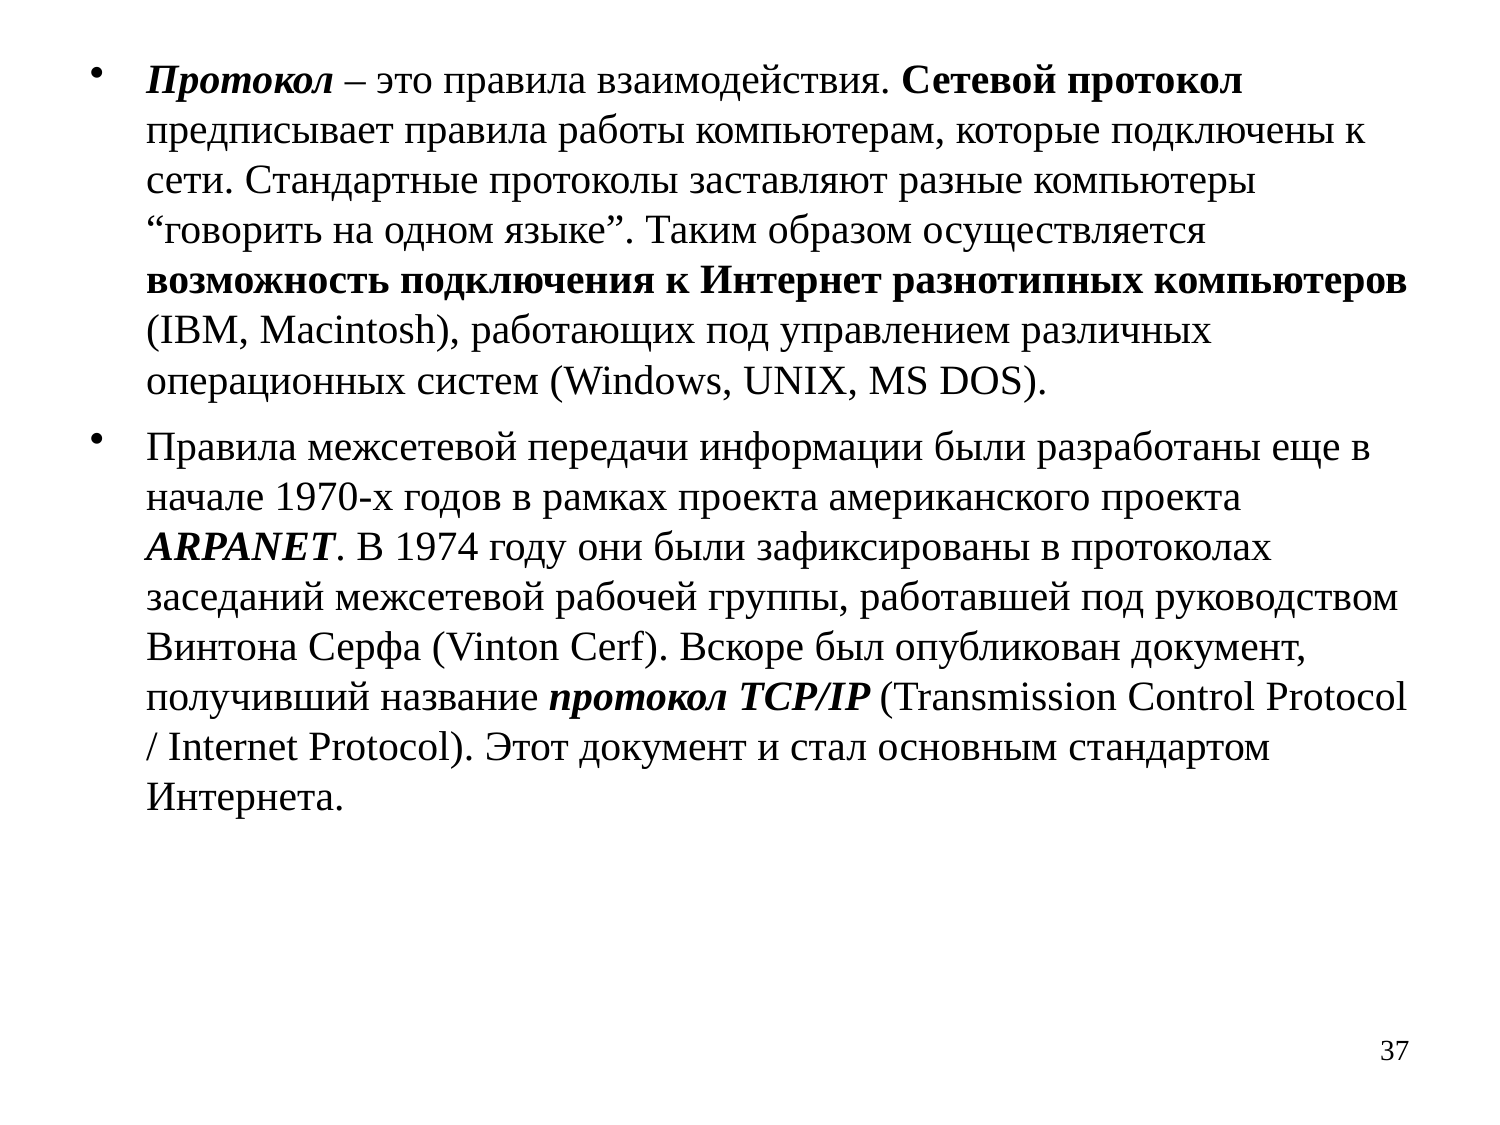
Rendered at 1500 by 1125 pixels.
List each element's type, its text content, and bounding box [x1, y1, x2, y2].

list Протокол – это правила взаимодействия. Сетевой протокол предписывает правила работы компьютерам, которые подключены к сети. Стандартные протоколы заставляют разные компьютеры “говорить на одном языке”. Таким образом осуществляется возможность подключения к Интернет разнотипных компьютеров (IBM, Macintosh), работающих под управлением различных операционных систем (Windows, UNIX, MS DOS). Правила межсетевой передачи информации были разработаны еще в начале 1970-х годов в рамках проекта американского проекта ARPANET. В 1974 году они были зафиксированы в протоколах заседаний межсетевой рабочей группы, работавшей под руководством Винтона Серфа (Vinton Cerf). Вскоре был опубликован документ, получивший название протокол TCP/IP (Transmission Control Protocol / Internet Protocol). Этот документ и стал основным стандартом Интернета. [74, 44, 1425, 1001]
slide_number 37 [1074, 1023, 1425, 1103]
